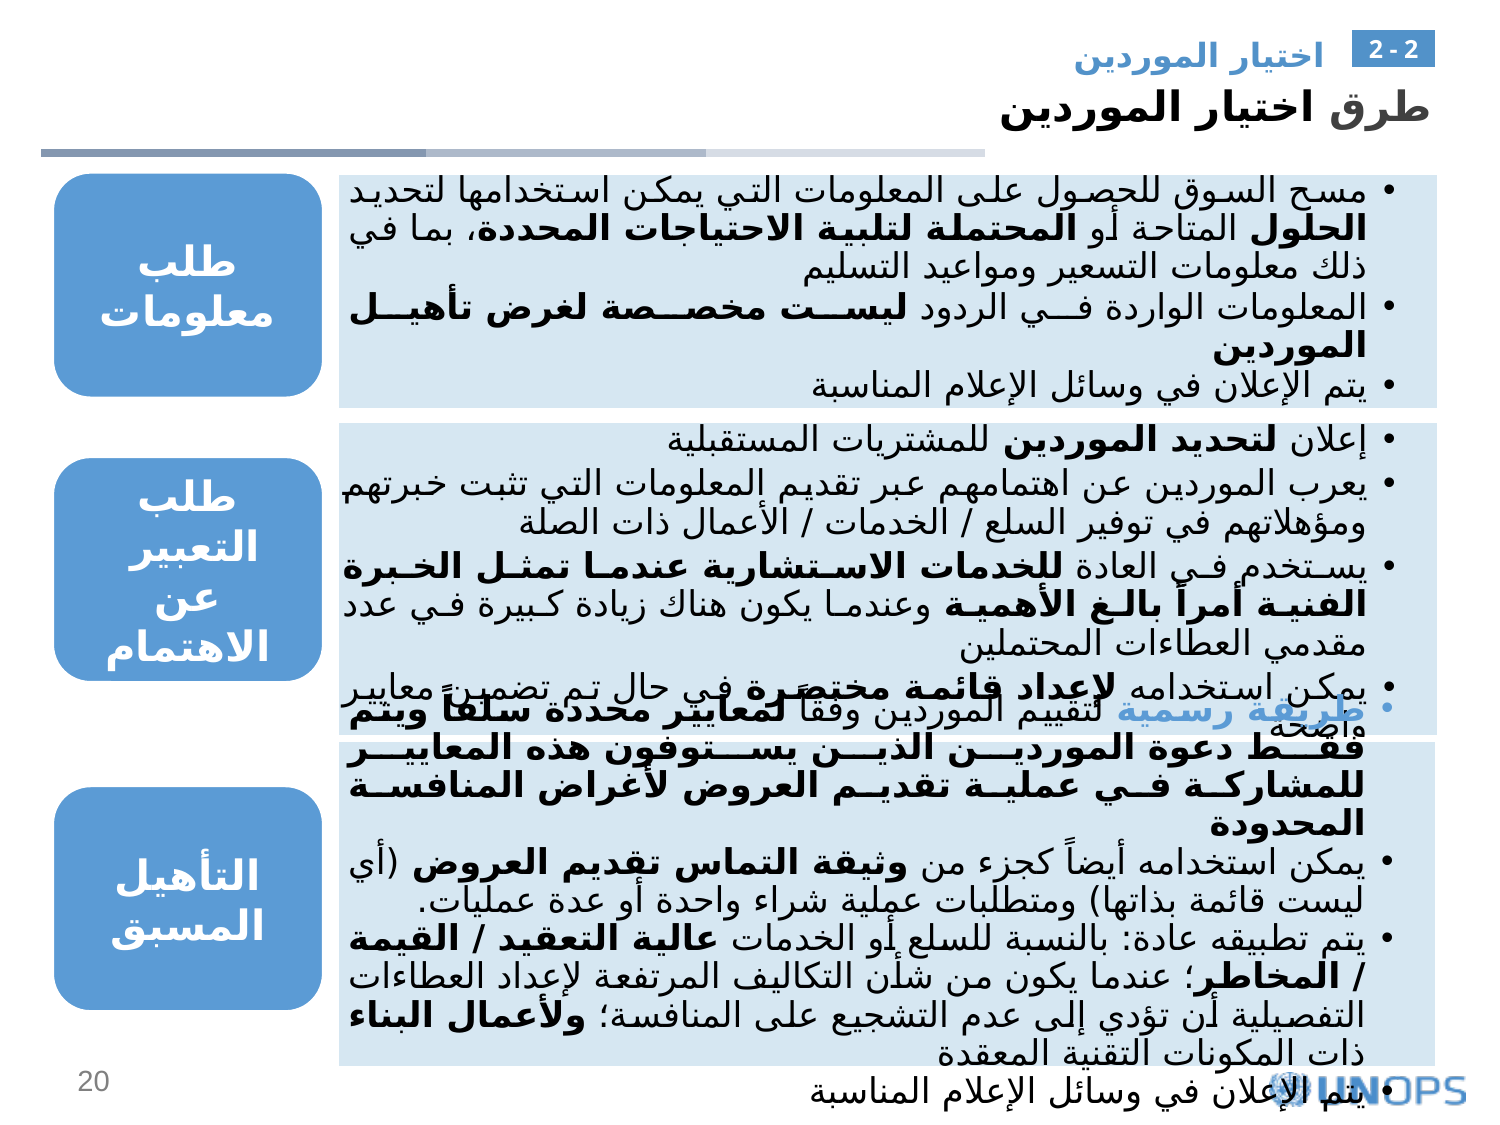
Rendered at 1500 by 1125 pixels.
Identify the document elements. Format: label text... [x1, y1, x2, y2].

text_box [52, 457, 324, 683]
picture [1269, 1072, 1466, 1107]
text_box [52, 172, 324, 398]
subtitle طرق اختيار الموردين [29, 78, 1447, 138]
text_box 2 - 2 [1352, 30, 1435, 67]
text_box إعلان لتحديد الموردين للمشتريات المستقبلية يعرب الموردين عن اهتمامهم عبر تقديم المعلومات التي تثبت خبرتهم ومؤهلاتهم في توفير السلع / الخدمات / الأعمال ذات الصلة يستخدم في العادة للخدمات الاستشارية عندما تمثل الخبرة الفنية أمراً بالغ الأهمية وعندما يكون هناك زيادة كبيرة في عدد مقدمي العطاءات المحتملين يمكن استخدامه لإعداد قائمة مختصرة في حال تم تضمين معايير واضحة يتم الإعلان في وسائل الإعلام المناسبة [336, 420, 1440, 738]
text_box مسح السوق للحصول على المعلومات التي يمكن استخدامها لتحديد الحلول المتاحة أو المحتملة لتلبية الاحتياجات المحددة، بما في ذلك معلومات التسعير ومواعيد التسليم المعلومات الواردة في الردود ليست مخصصة لغرض تأهيل الموردين يتم الإعلان في وسائل الإعلام المناسبة [336, 172, 1440, 411]
text_box اختيار الموردين [537, 30, 1340, 79]
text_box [52, 786, 324, 1012]
text_box طريقة رسمية لتقييم الموردين وفقاً لمعايير محددة سلفاً ويتم فقط دعوة الموردين الذين يستوفون هذه المعايير للمشاركة في عملية تقديم العروض لأغراض المنافسة المحدودة يمكن استخدامه أيضاً كجزء من وثيقة التماس تقديم العروض (أي ليست قائمة بذاتها) ومتطلبات عملية شراء واحدة أو عدة عمليات. يتم تطبيقه عادة: بالنسبة للسلع أو الخدمات عالية التعقيد / القيمة / المخاطر؛ عندما يكون من شأن التكاليف المرتفعة لإعداد العطاءات التفصيلية أن تؤدي إلى عدم التشجيع على المنافسة؛ ولأعمال البناء ذات المكونات التقنية المعقدة يتم الإعلان في وسائل الإعلام المناسبة [336, 739, 1438, 1069]
